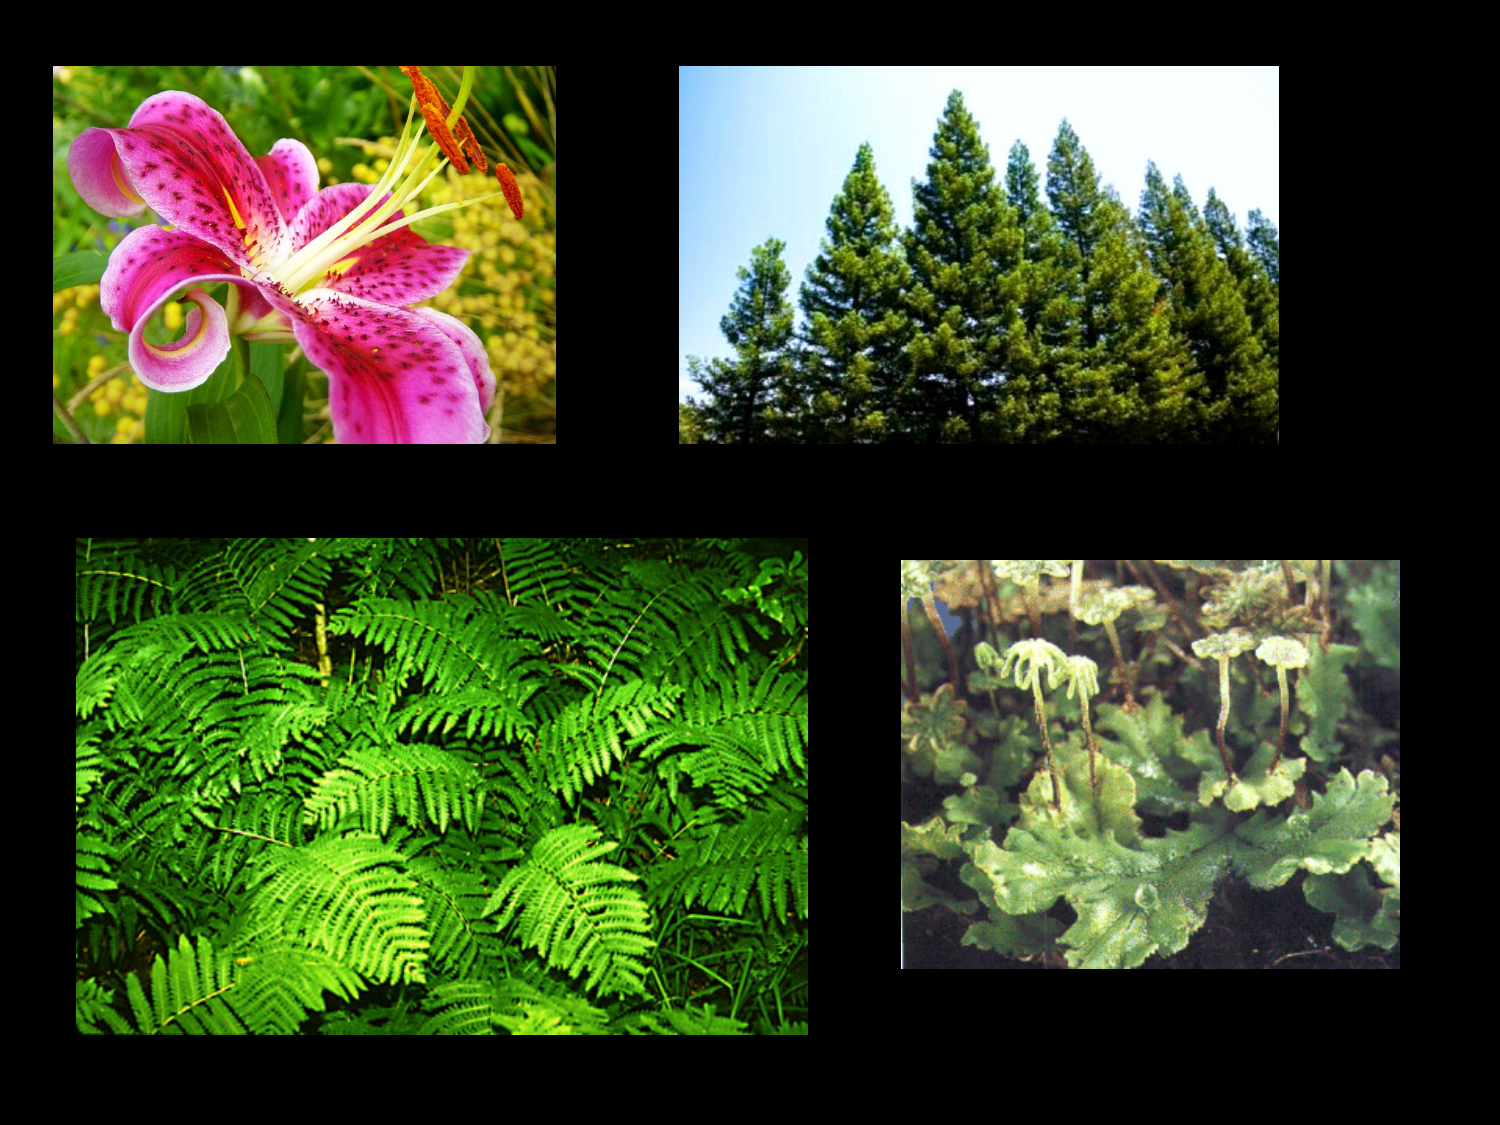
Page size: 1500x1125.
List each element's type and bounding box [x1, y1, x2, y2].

picture [76, 538, 809, 1035]
picture [901, 559, 1401, 969]
picture [52, 66, 556, 444]
picture [678, 66, 1279, 444]
